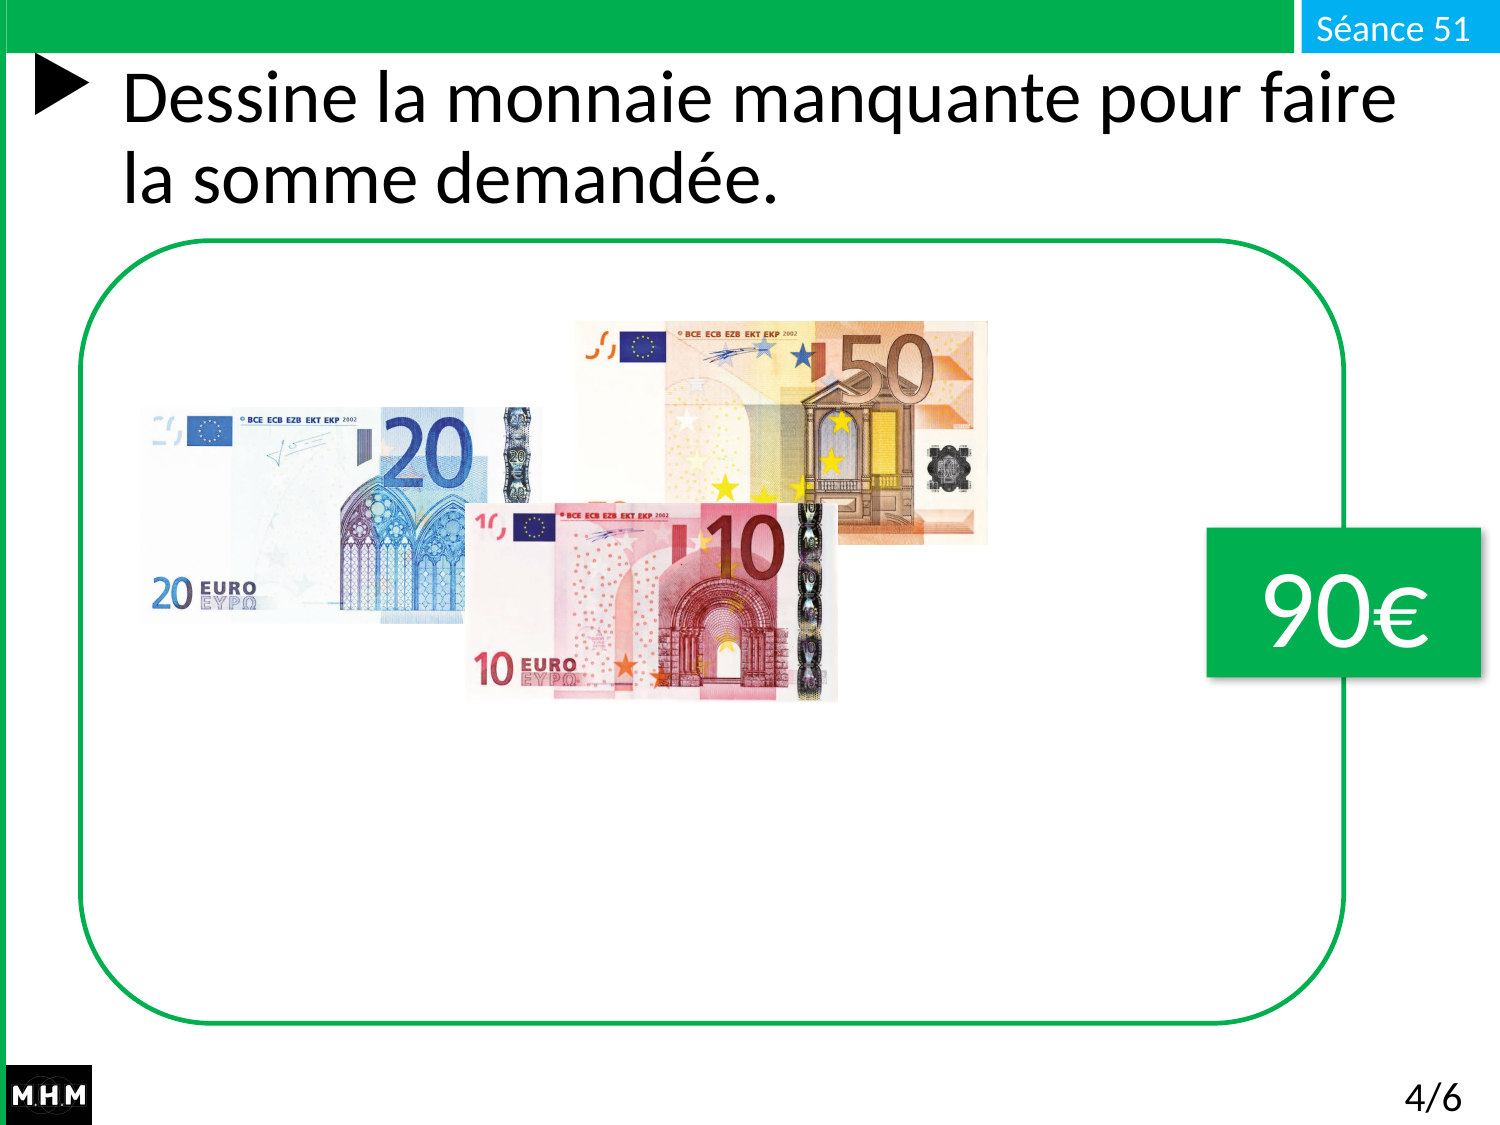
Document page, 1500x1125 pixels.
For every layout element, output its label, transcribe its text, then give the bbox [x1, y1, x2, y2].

text_box 90€ [1206, 527, 1481, 678]
picture [140, 321, 988, 704]
text_box [79, 239, 1345, 1025]
title Dessine la monnaie manquante pour faire la somme demandée. [13, 58, 1453, 219]
text_box 4/6 [1389, 1068, 1500, 1125]
picture [6, 1065, 92, 1125]
